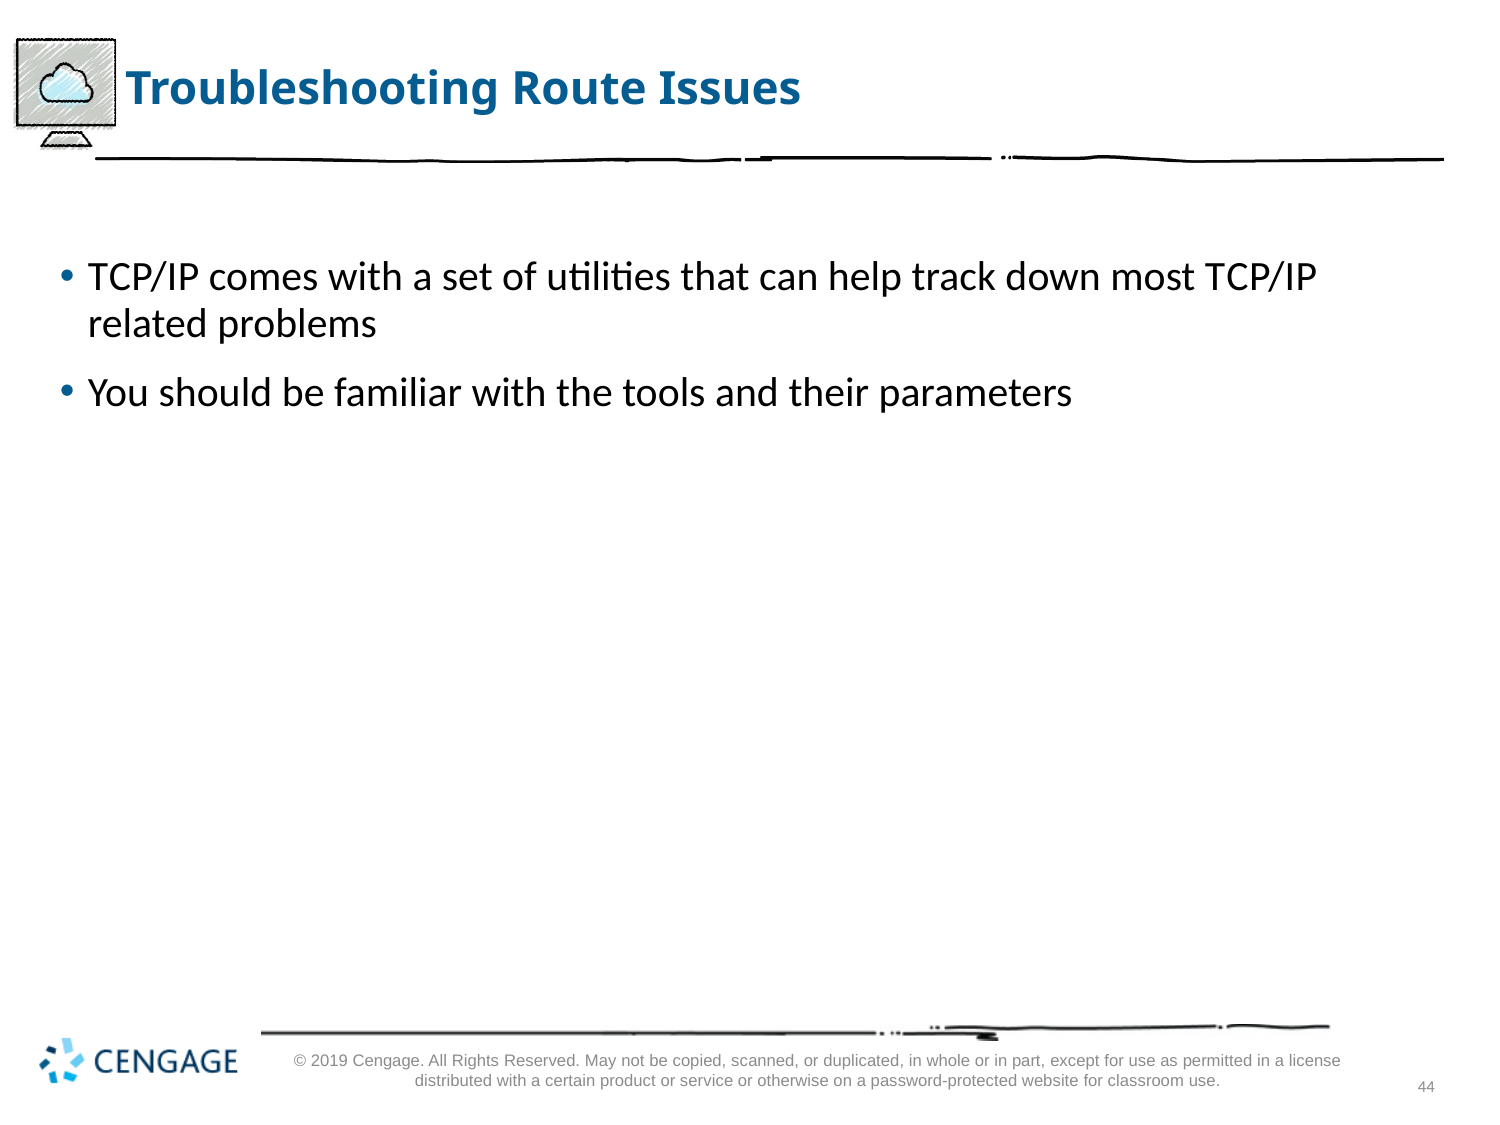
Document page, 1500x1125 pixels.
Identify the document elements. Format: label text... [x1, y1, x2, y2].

picture [261, 1024, 1331, 1041]
list T C P/I P comes with a set of utilities that can help track down most T C P/I P related problems You should be familiar with the tools and their parameters [59, 252, 1441, 422]
footer © 2019 Cengage. All Rights Reserved. May not be copied, scanned, or duplicated, in whole or in part, except for use as permitted in a license distributed with a certain product or service or otherwise on a password-protected website for classroom use. [262, 1050, 1375, 1091]
picture [13, 36, 117, 151]
picture [19, 1024, 250, 1096]
picture [95, 155, 1444, 163]
title Troubleshooting Route Issues [125, 66, 1442, 116]
